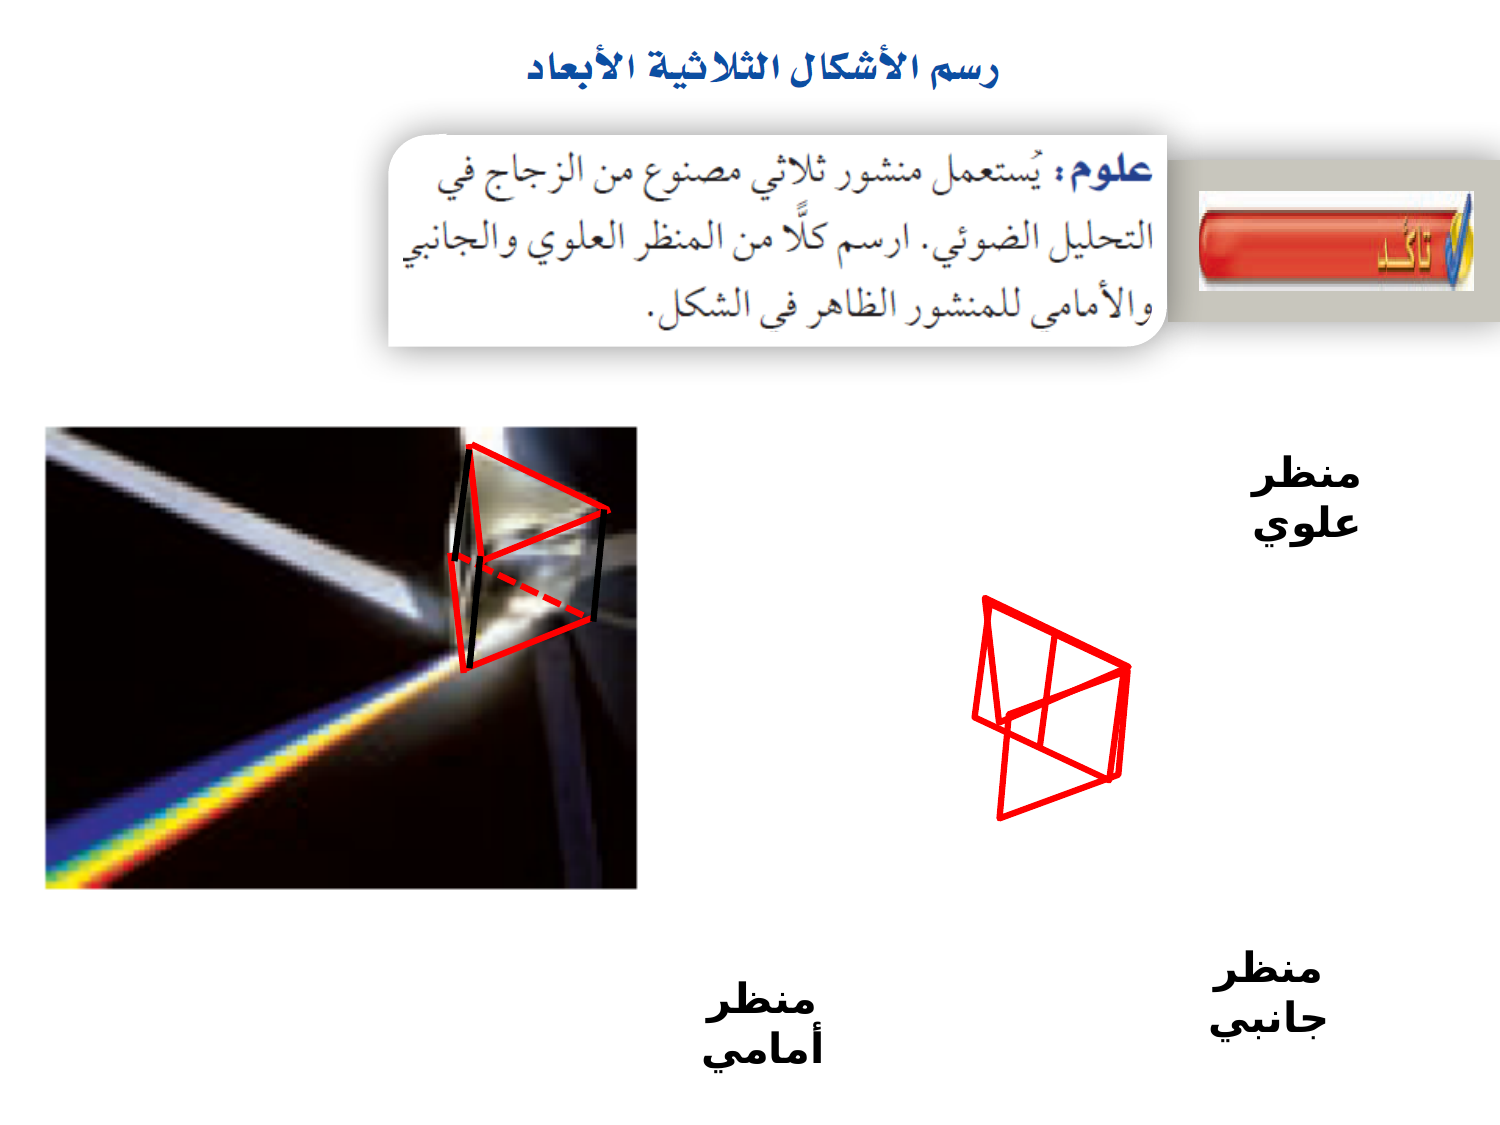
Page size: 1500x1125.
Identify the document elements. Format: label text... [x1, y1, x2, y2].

picture [395, 142, 1160, 340]
text_box [997, 781, 1105, 821]
text_box [1125, 662, 1131, 669]
text_box منظر أمامي [654, 964, 872, 1079]
picture [41, 419, 643, 895]
text_box منظر علوي [1198, 438, 1416, 554]
text_box [982, 596, 1015, 610]
text_box [1125, 668, 1130, 724]
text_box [978, 611, 1121, 772]
picture [525, 42, 1001, 91]
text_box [440, 444, 611, 672]
picture [1198, 190, 1475, 291]
text_box منظر جانبي [1160, 933, 1378, 1049]
